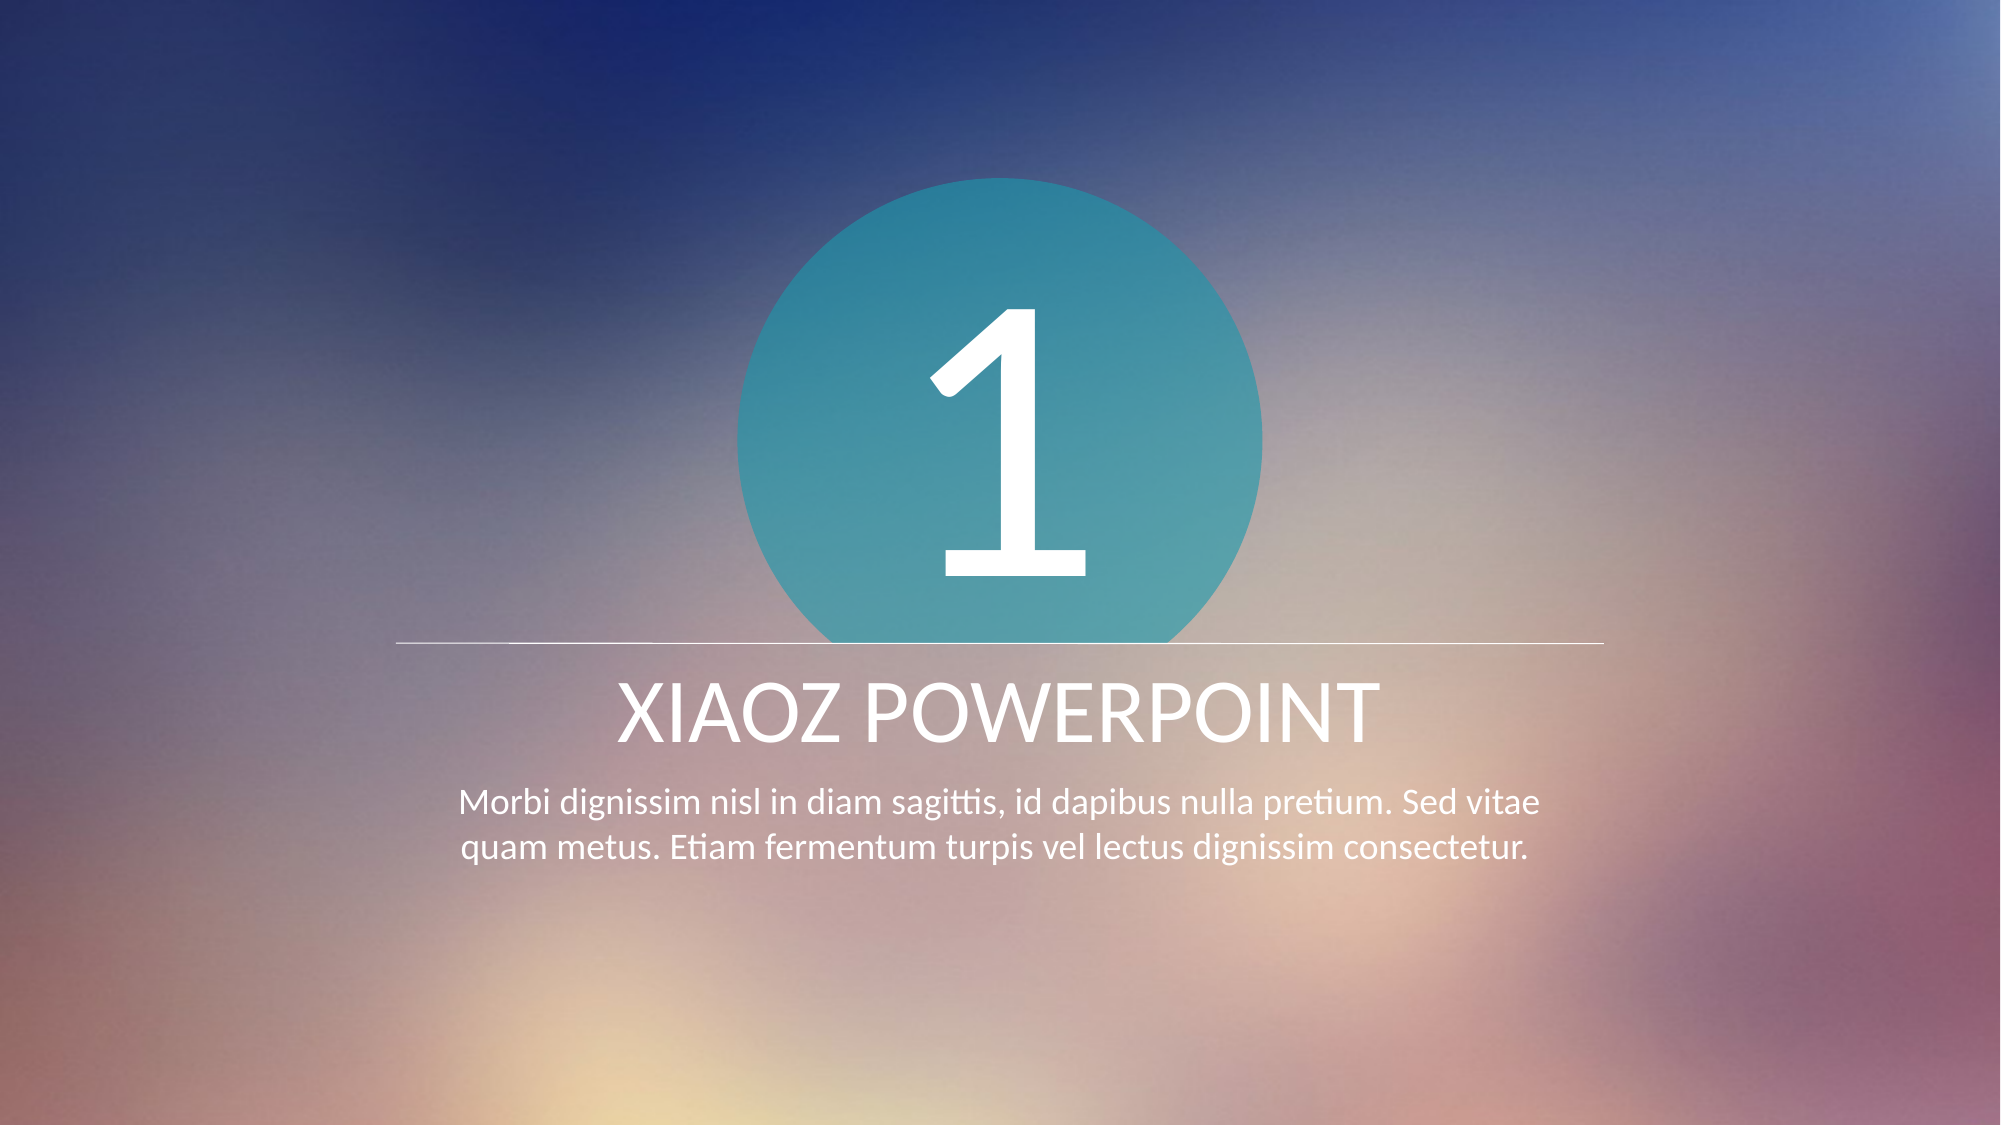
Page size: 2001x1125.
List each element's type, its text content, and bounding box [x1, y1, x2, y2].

text_box Morbi dignissim nisl in diam sagittis, id dapibus nulla pretium. Sed vitae quam metus. Etiam fermentum turpis vel lectus dignissim consectetur. [434, 769, 1566, 875]
text_box 1 [736, 177, 1264, 642]
text_box XIAOZ POWERPOINT [278, 643, 1722, 768]
picture [0, 0, 2001, 1125]
